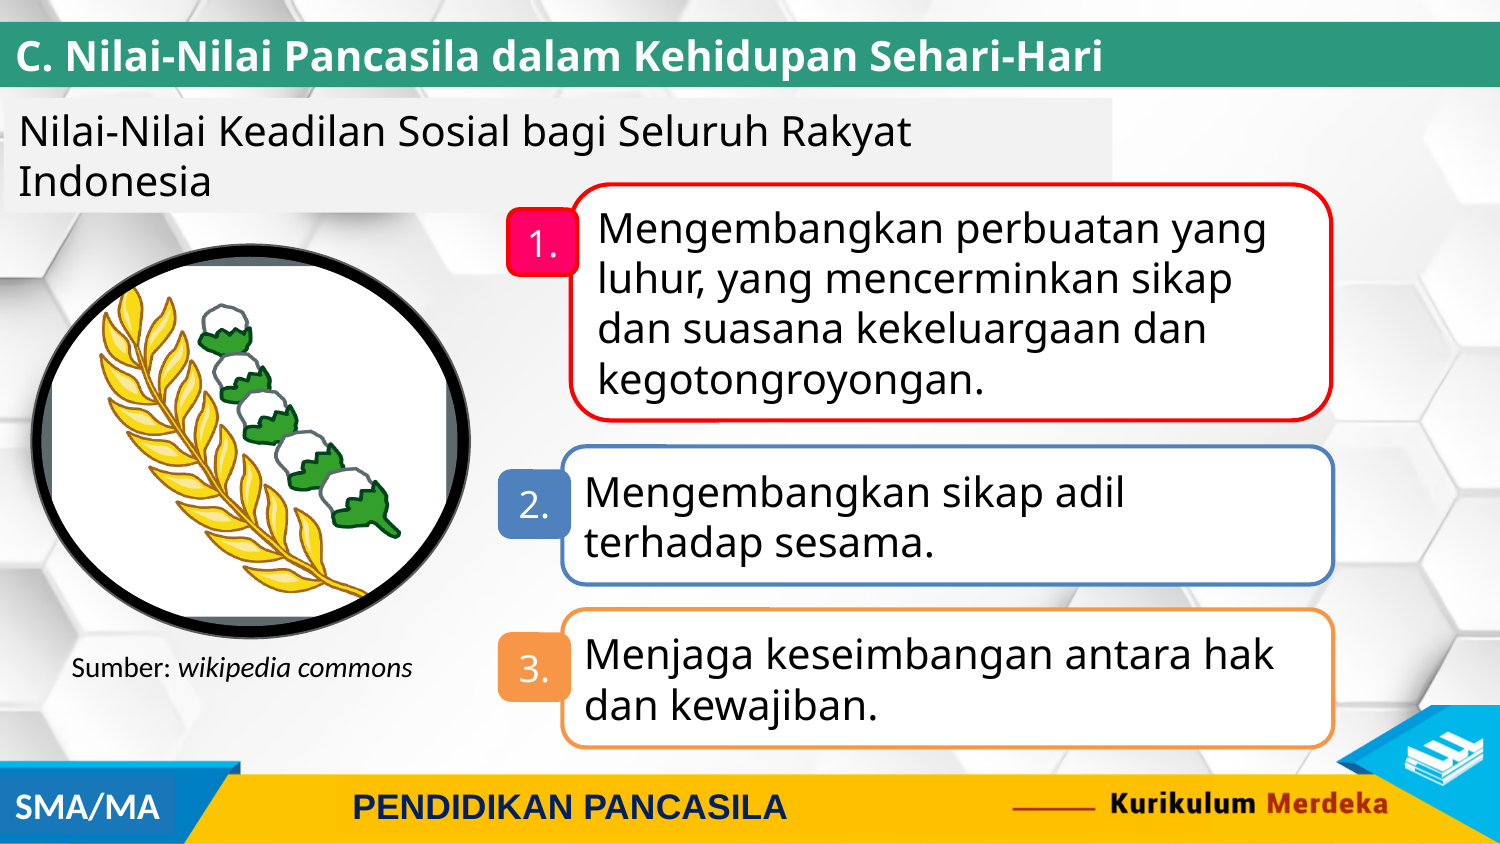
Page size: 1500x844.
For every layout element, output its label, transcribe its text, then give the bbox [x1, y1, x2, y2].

text_box 2. [497, 469, 572, 539]
picture [0, 0, 1500, 20]
text_box [463, 392, 470, 491]
text_box Sumber: wikipedia commons [56, 641, 445, 691]
text_box [31, 401, 36, 482]
text_box Nilai-Nilai Keadilan Sosial bagi Seluruh Rakyat Indonesia [3, 97, 1113, 213]
text_box [210, 635, 291, 639]
picture [0, 89, 1500, 705]
text_box C. Nilai-Nilai Pancasila dalam Kehidupan Sehari-Hari [0, 20, 1500, 89]
text_box [179, 244, 322, 255]
text_box Menjaga keseimbangan antara hak dan kewajiban. [560, 607, 1336, 704]
text_box Mengembangkan perbuatan yang luhur, yang mencerminkan sikap dan suasana kekeluargaan dan kegotongroyongan. [568, 182, 1334, 423]
text_box 1. [506, 207, 580, 277]
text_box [0, 705, 1500, 844]
text_box 3. [497, 632, 572, 702]
text_box Mengembangkan sikap adil terhadap sesama. [560, 444, 1336, 587]
